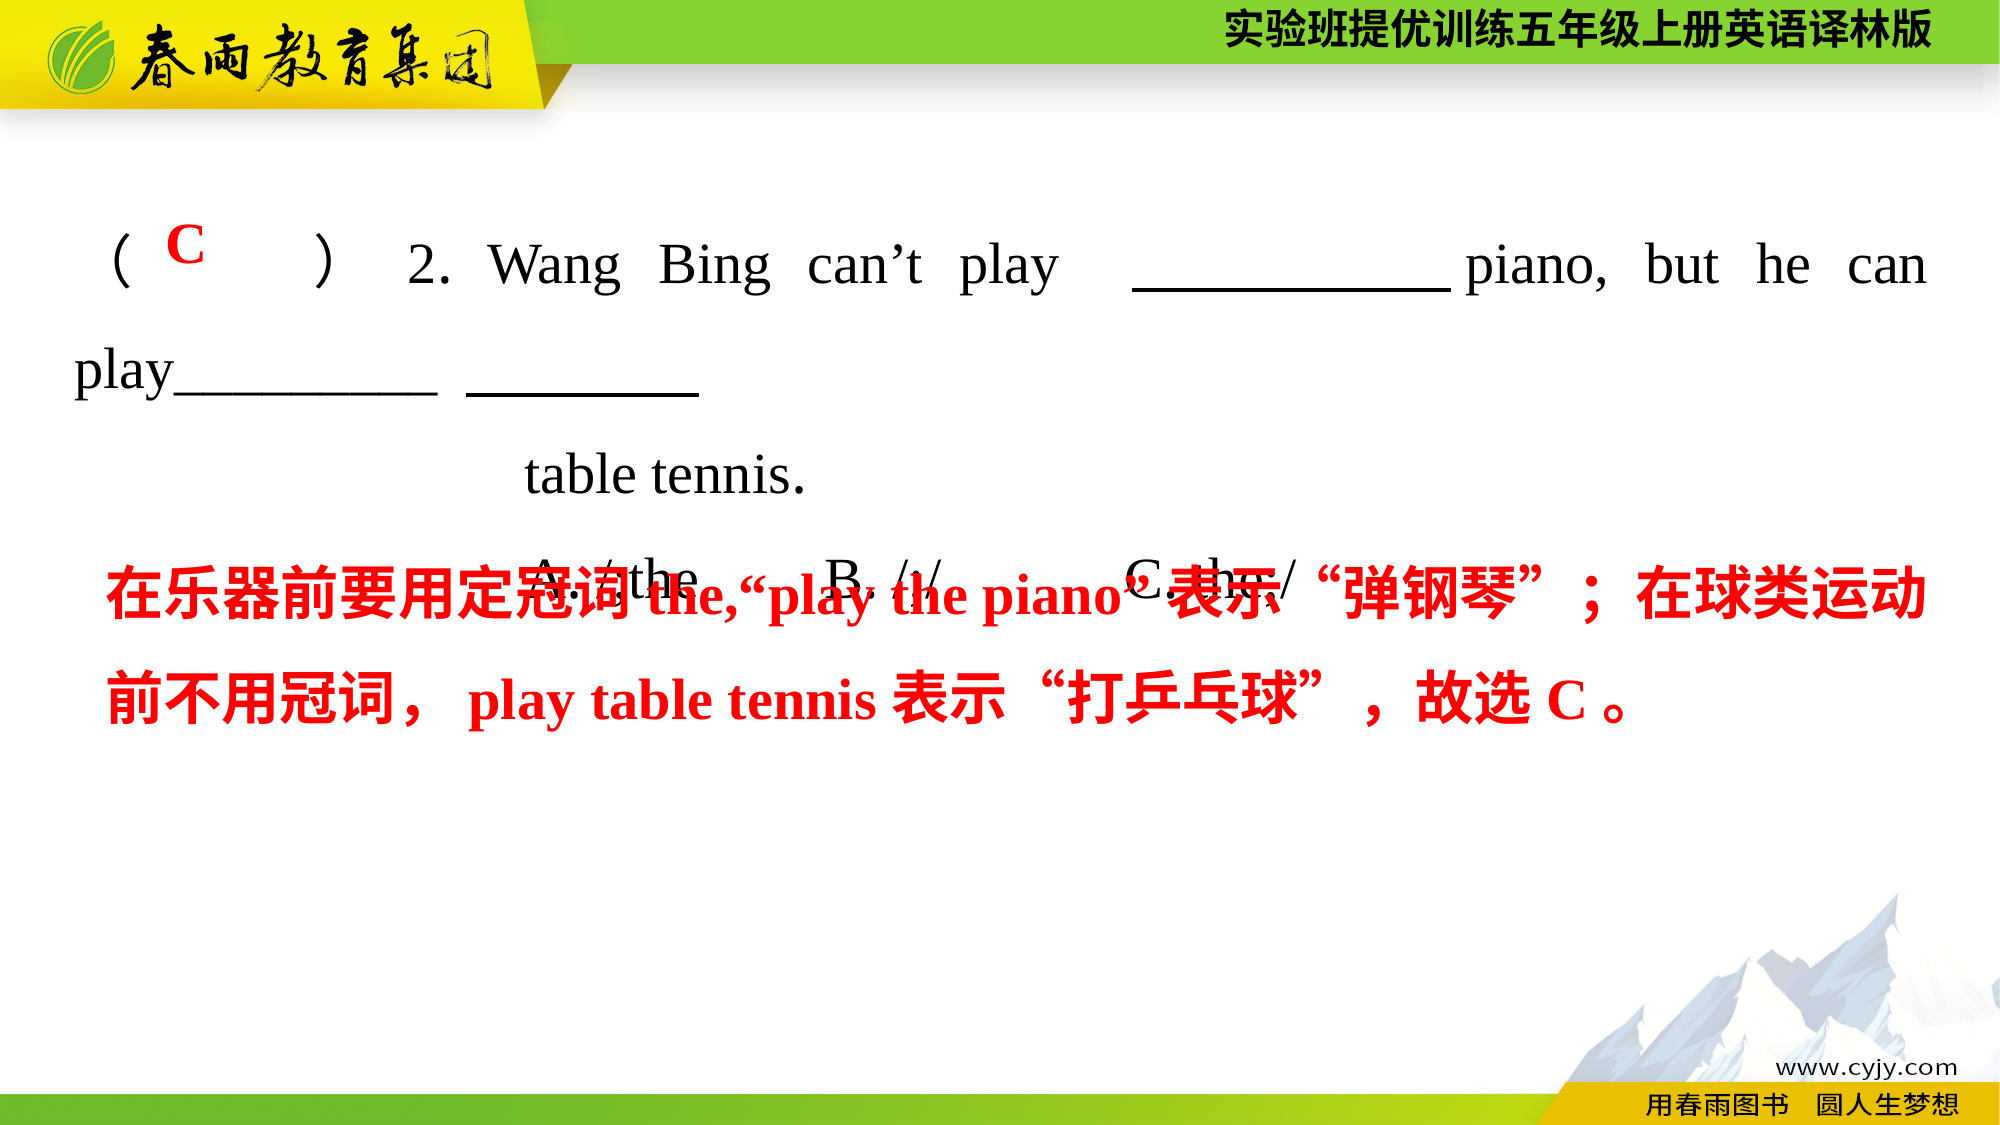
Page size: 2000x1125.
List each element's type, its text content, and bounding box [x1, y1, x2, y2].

list （ ）2. Wang Bing can’t play piano, but he can play_________ table tennis. A. /;the B. /;/ C. the;/ [59, 183, 1944, 517]
text_box C [150, 197, 222, 283]
picture [0, 0, 2000, 1125]
text_box 在乐器前要用定冠词the,“play the piano”表示“弹钢琴”；在球类运动前不用冠词，play table tennis表示“打乒乓球”，故选C。 [90, 514, 1944, 739]
